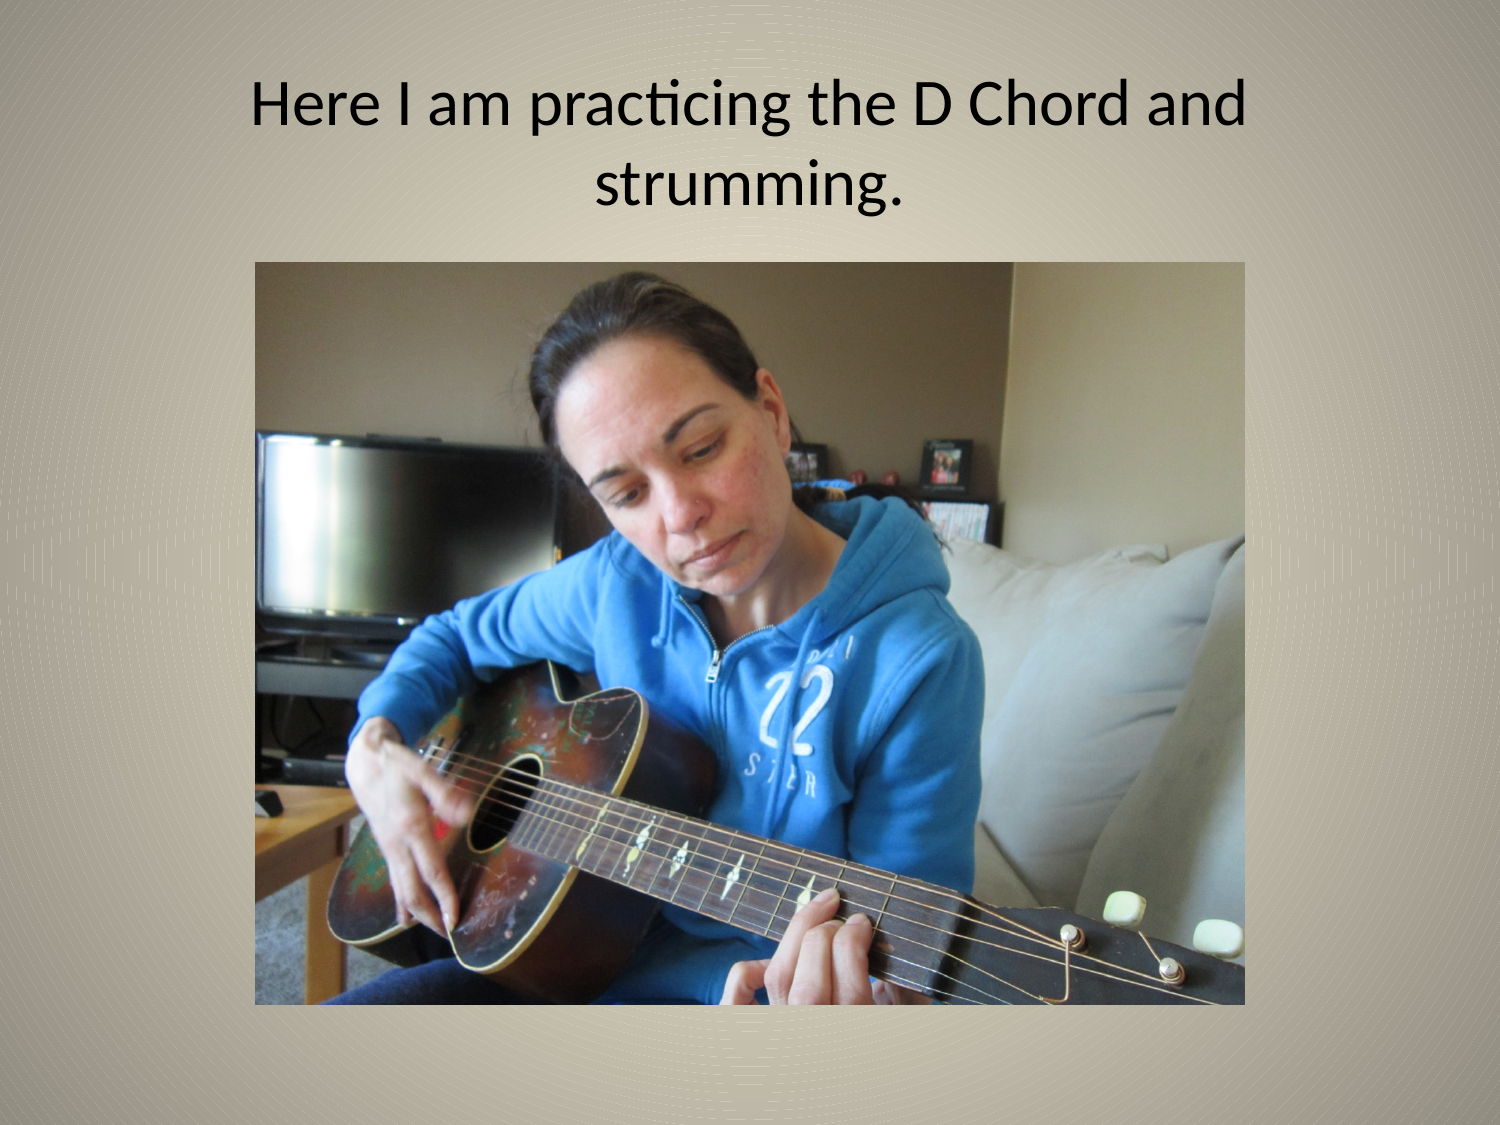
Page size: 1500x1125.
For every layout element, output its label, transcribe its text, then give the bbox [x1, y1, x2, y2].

title Here I am practicing the D Chord and strumming. [75, 45, 1425, 233]
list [254, 262, 1246, 1006]
